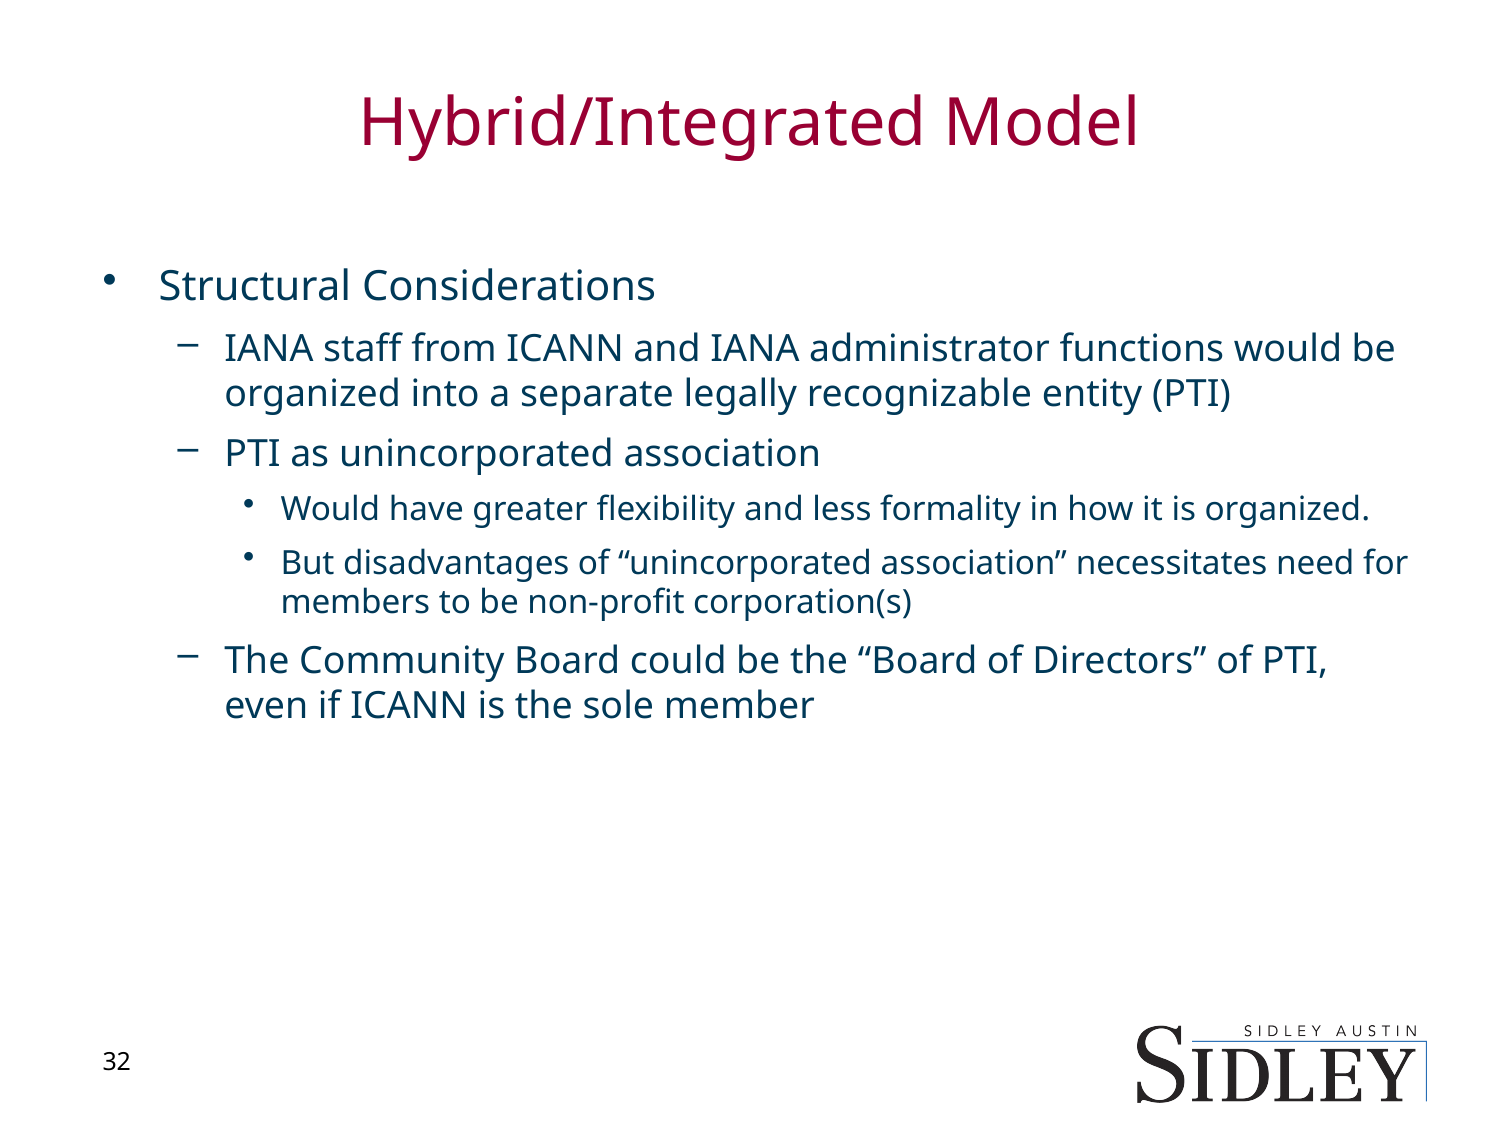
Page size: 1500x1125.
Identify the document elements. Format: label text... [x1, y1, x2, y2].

slide_number 32 [87, 1037, 401, 1098]
title Hybrid/Integrated Model [82, 24, 1418, 213]
list Structural Considerations IANA staff from ICANN and IANA administrator functions would be organized into a separate legally recognizable entity (PTI) PTI as unincorporated association Would have greater flexibility and less formality in how it is organized. But disadvantages of “unincorporated association” necessitates need for members to be non-profit corporation(s) The Community Board could be the “Board of Directors” of PTI, even if ICANN is the sole member [87, 174, 1430, 926]
picture [1137, 1025, 1427, 1103]
